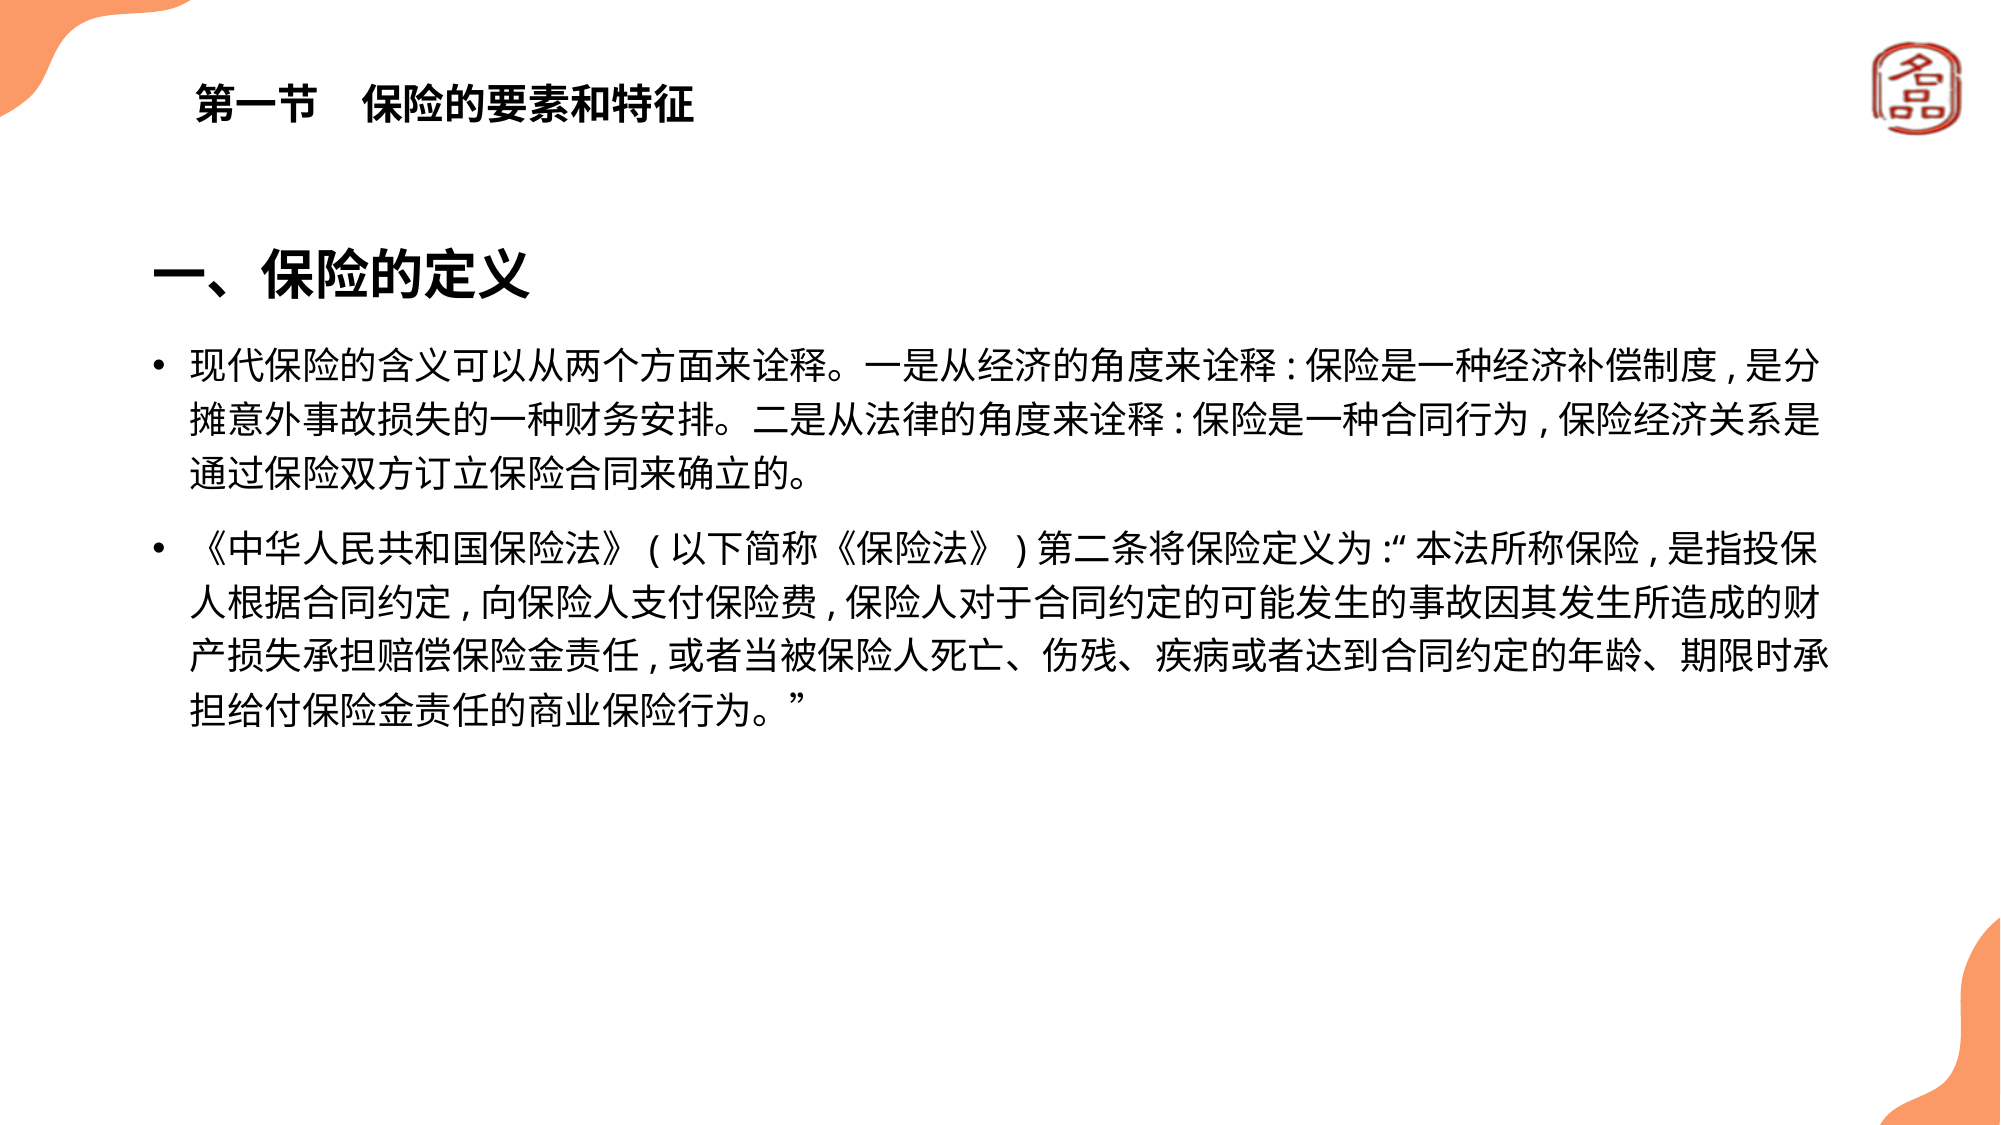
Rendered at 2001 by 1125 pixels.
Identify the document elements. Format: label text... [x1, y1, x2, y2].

title 第一节 保险的要素和特征 [137, 60, 1863, 152]
list 一、保险的定义 现代保险的含义可以从两个方面来诠释。一是从经济的角度来诠释:保险是一种经济补偿制度,是分摊意外事故损失的一种财务安排。二是从法律的角度来诠释:保险是一种合同行为,保险经济关系是通过保险双方订立保险合同来确立的。 《中华人民共和国保险法》(以下简称《保险法》)第二条将保险定义为:“本法所称保险,是指投保人根据合同约定,向保险人支付保险费,保险人对于合同约定的可能发生的事故因其发生所造成的财产损失承担赔偿保险金责任,或者当被保险人死亡、伤残、疾病或者达到合同约定的年龄、期限时承担给付保险金责任的商业保险行为。” [137, 217, 1863, 1031]
picture [1861, 10, 1990, 147]
